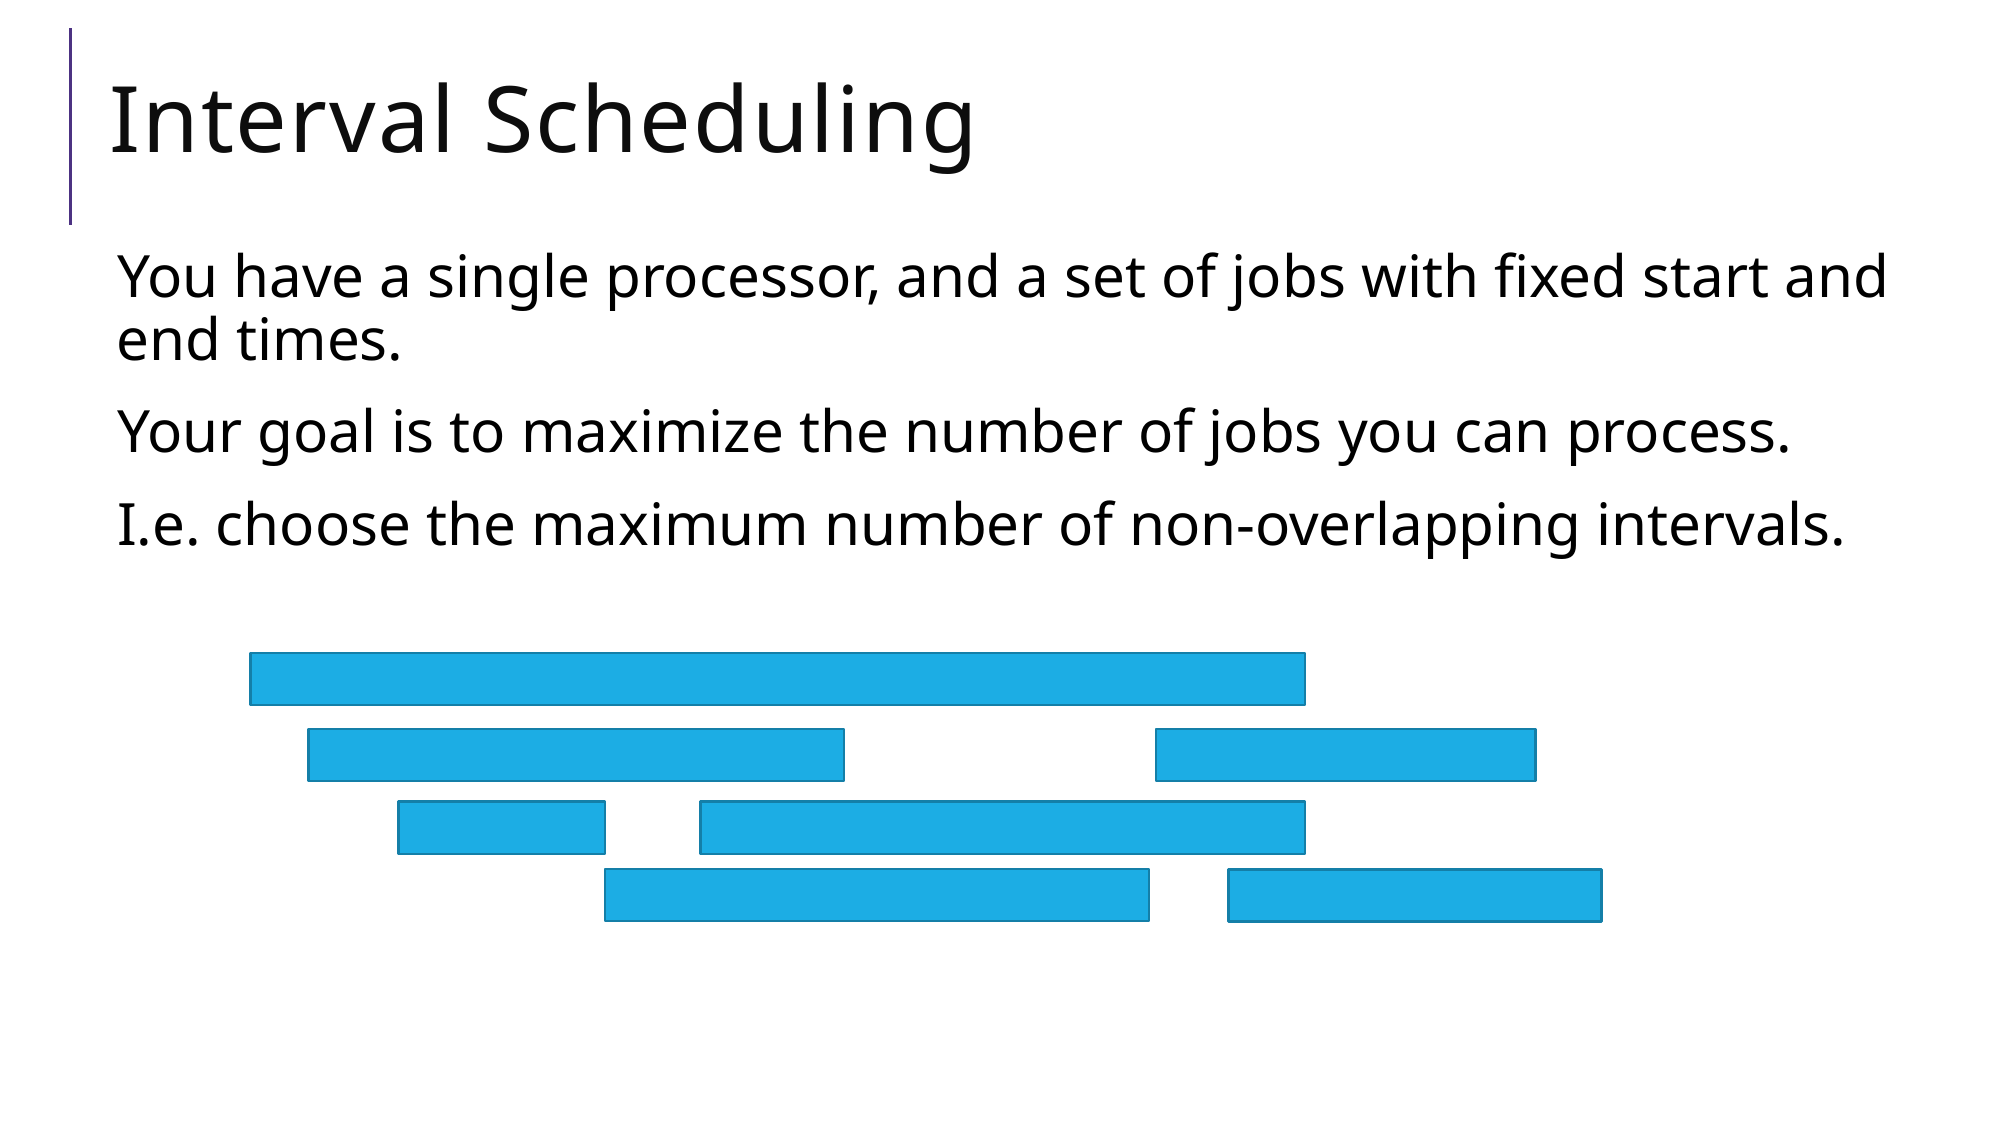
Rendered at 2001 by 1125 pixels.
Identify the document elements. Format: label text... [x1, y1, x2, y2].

text_box [699, 800, 1306, 855]
text_box [1227, 868, 1603, 923]
text_box [1155, 728, 1537, 782]
text_box [249, 652, 1306, 706]
text_box [604, 868, 1150, 922]
title Interval Scheduling [94, 43, 1930, 210]
text_box [307, 728, 845, 782]
list You have a single processor, and a set of jobs with fixed start and end times. Your goal is to maximize the number of jobs you can process. I.e. choose the maximum number of non-overlapping intervals. [94, 240, 1930, 605]
text_box [397, 800, 606, 855]
